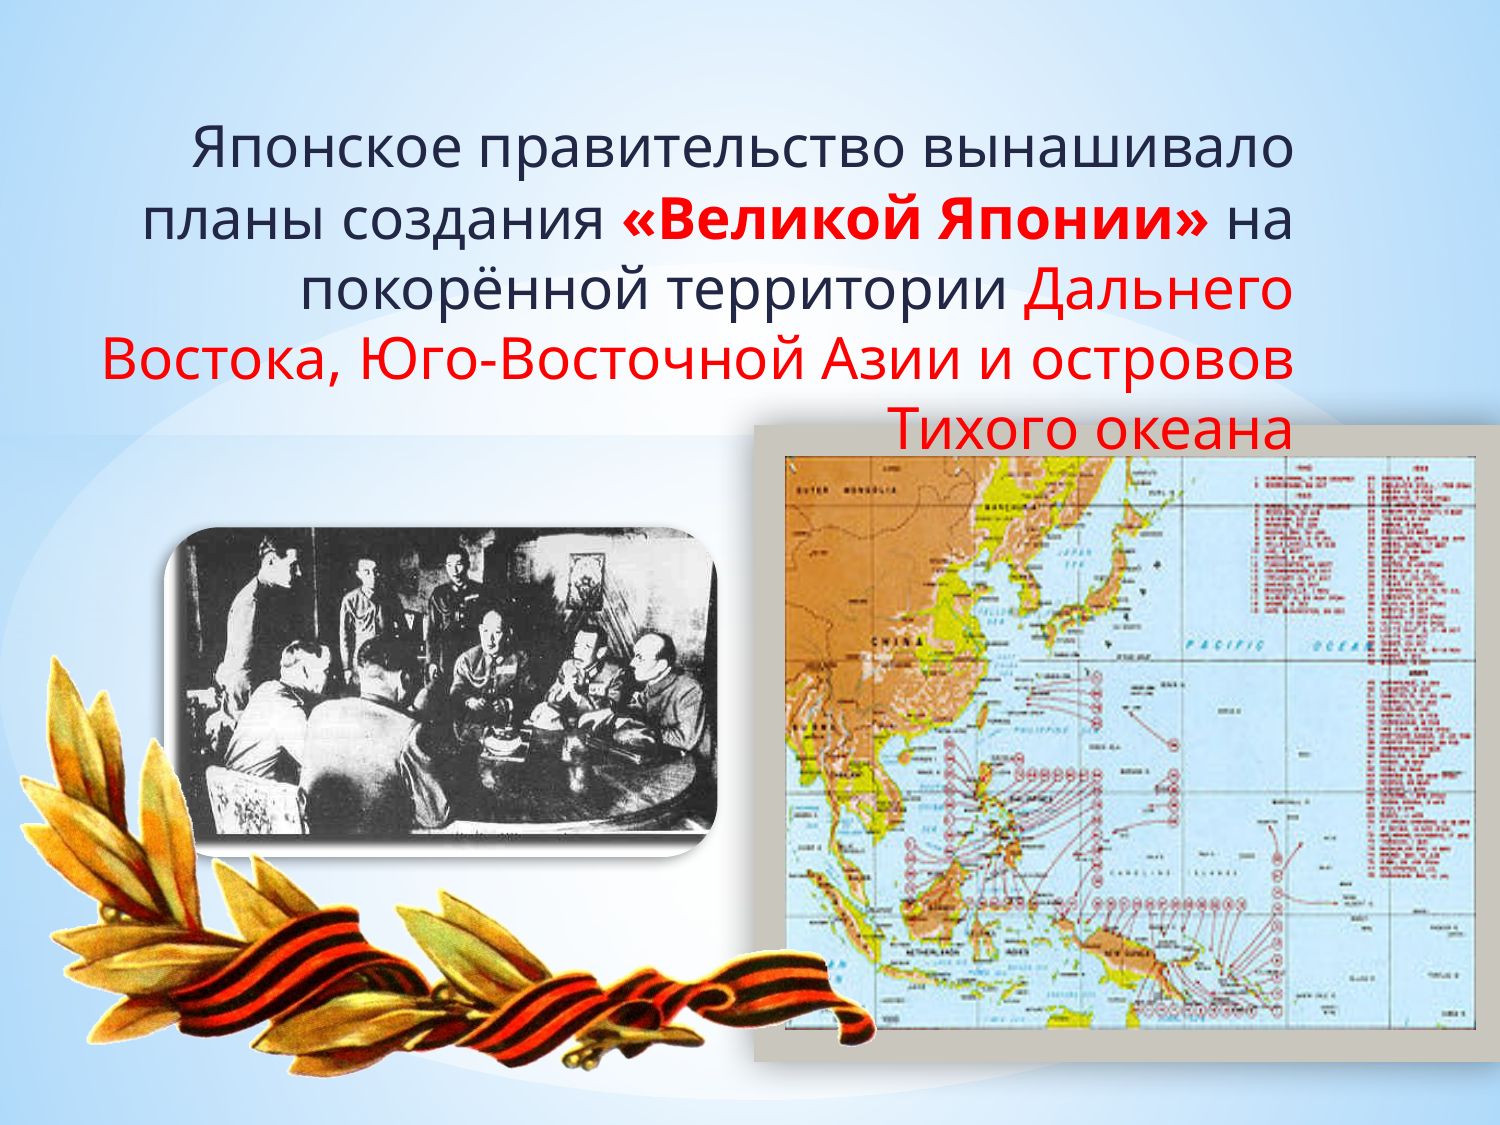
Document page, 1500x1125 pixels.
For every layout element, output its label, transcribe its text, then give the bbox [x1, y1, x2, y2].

picture [0, 455, 1477, 1102]
list Японское правительство вынашивало планы создания «Великой Японии» на покорённой территории Дальнего Востока, Юго-Восточной Азии и островов Тихого океана [35, 93, 1311, 342]
